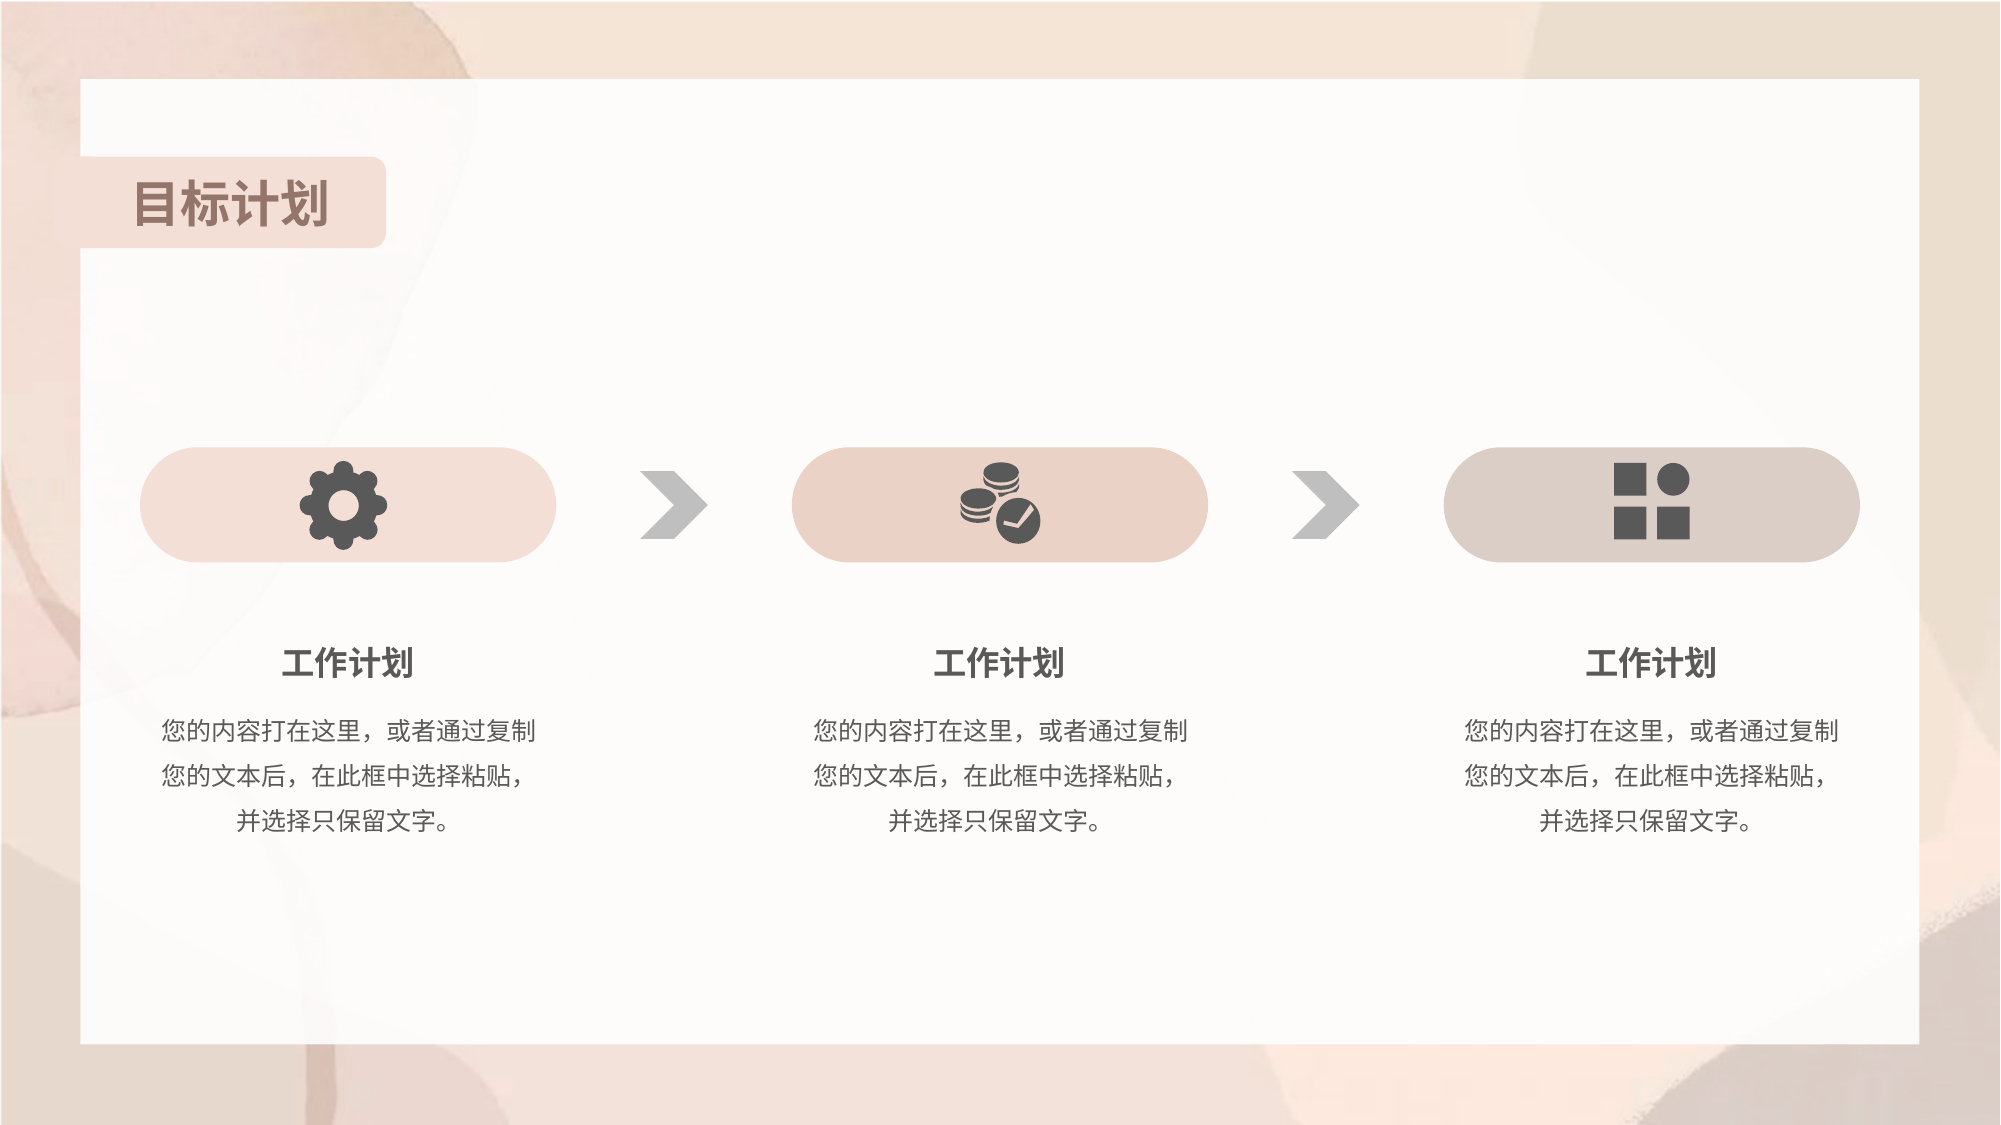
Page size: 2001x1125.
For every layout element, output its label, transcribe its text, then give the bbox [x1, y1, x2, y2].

text_box [1614, 506, 1647, 540]
text_box 工作计划 [260, 641, 436, 682]
text_box [53, 155, 388, 250]
text_box [1563, 446, 1862, 564]
text_box [1563, 78, 1920, 1045]
text_box 您的内容打在这里，或者通过复制您的文本后，在此框中选择粘贴，并选择只保留文字。 [1563, 700, 1851, 836]
text_box [1657, 506, 1690, 540]
text_box [79, 78, 437, 1045]
text_box [299, 460, 388, 550]
text_box [1657, 462, 1690, 496]
text_box [138, 446, 437, 564]
picture [3, 0, 2000, 1125]
text_box 目标计划 [115, 165, 346, 240]
text_box 您的内容打在这里，或者通过复制您的文本后，在此框中选择粘贴，并选择只保留文字。 [151, 700, 437, 836]
text_box [1614, 462, 1647, 496]
text_box 工作计划 [1564, 641, 1740, 682]
